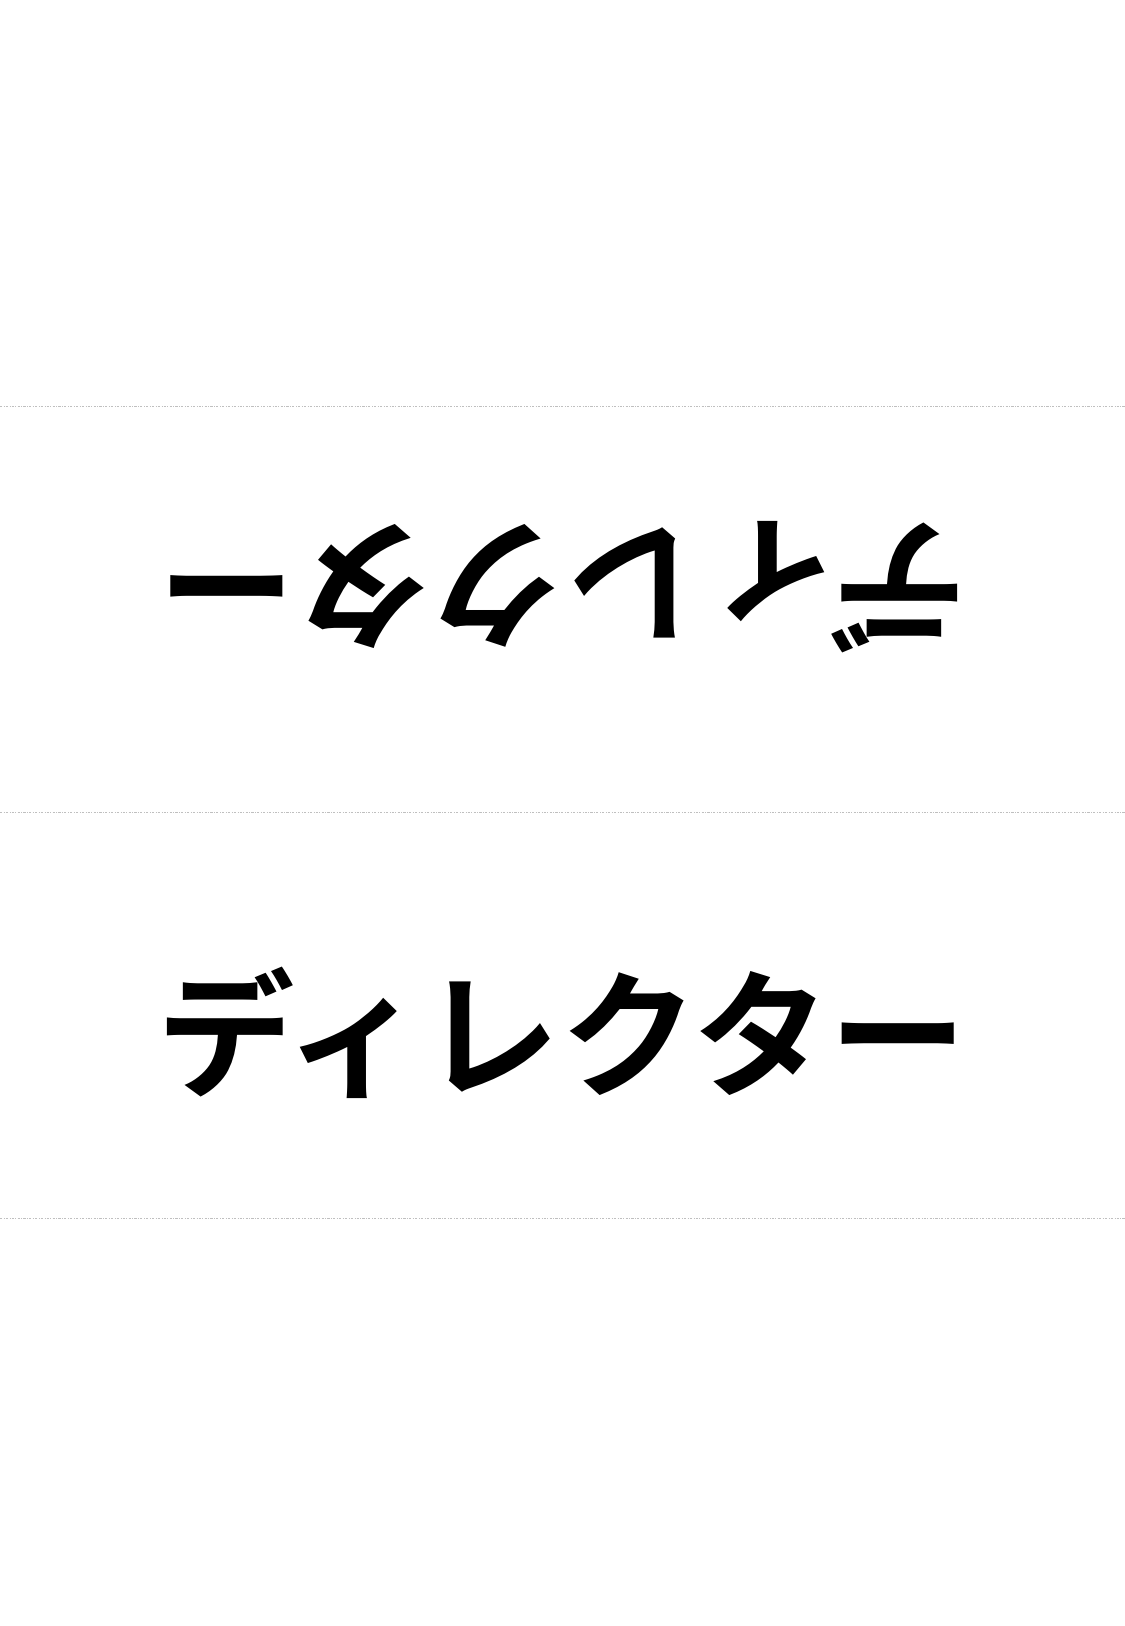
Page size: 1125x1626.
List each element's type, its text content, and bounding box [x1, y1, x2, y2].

text_box ディレクター [142, 498, 983, 679]
text_box ディレクター [142, 941, 983, 1122]
